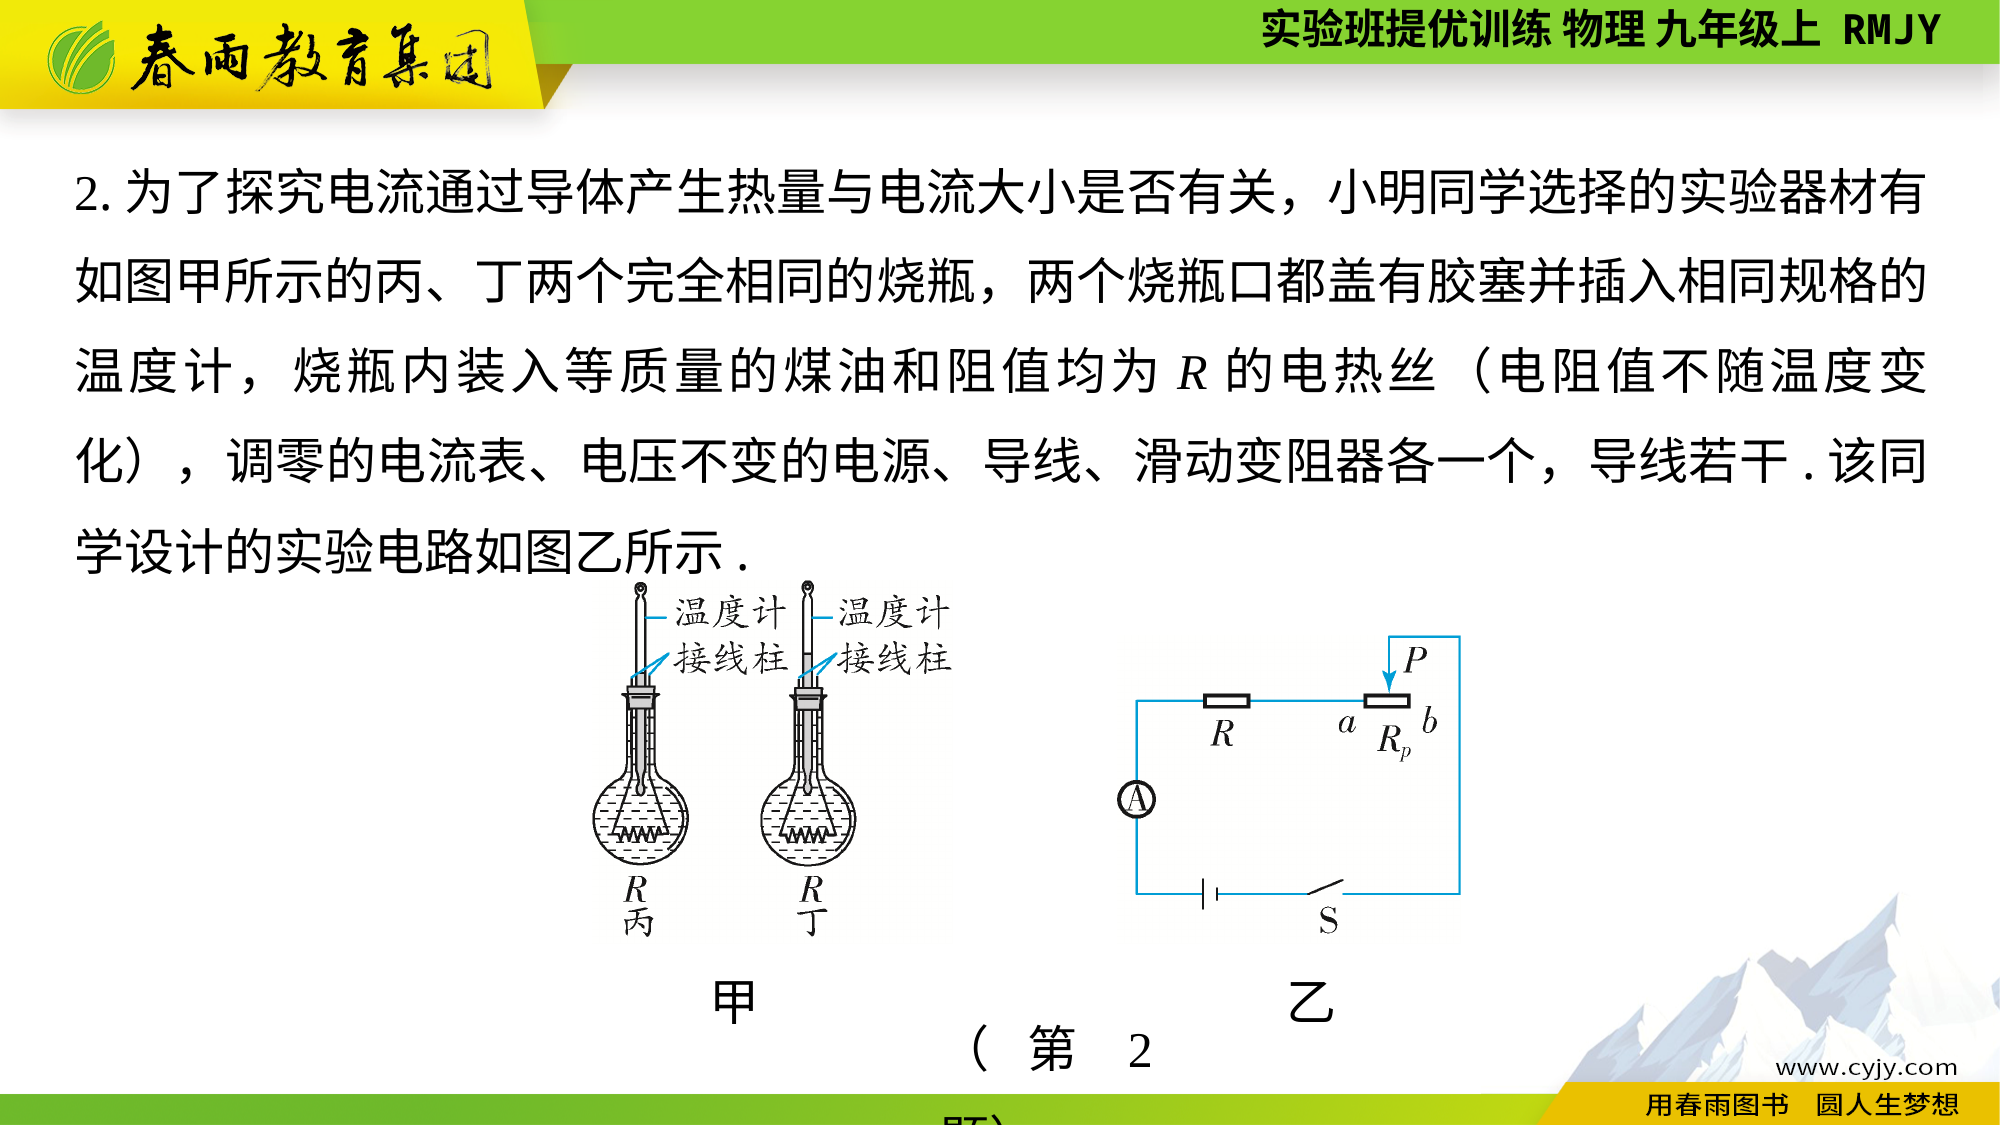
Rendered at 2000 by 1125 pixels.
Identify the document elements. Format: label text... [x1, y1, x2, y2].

text_box 甲 [694, 952, 775, 1038]
text_box 乙 [1272, 952, 1352, 1038]
text_box （第2题） [924, 980, 1180, 1085]
list 2.为了探究电流通过导体产生热量与电流大小是否有关，小明同学选择的实验器材有如图甲所示的丙、丁两个完全相同的烧瓶，两个烧瓶口都盖有胶塞并插入相同规格的温度计，烧瓶内装入等质量的煤油和阻值均为R的电热丝（电阻值不随温度变化），调零的电流表、电压不变的电源、导线、滑动变阻器各一个，导线若干.该同学设计的实验电路如图乙所示. [59, 122, 1944, 581]
picture [0, 0, 2000, 1125]
